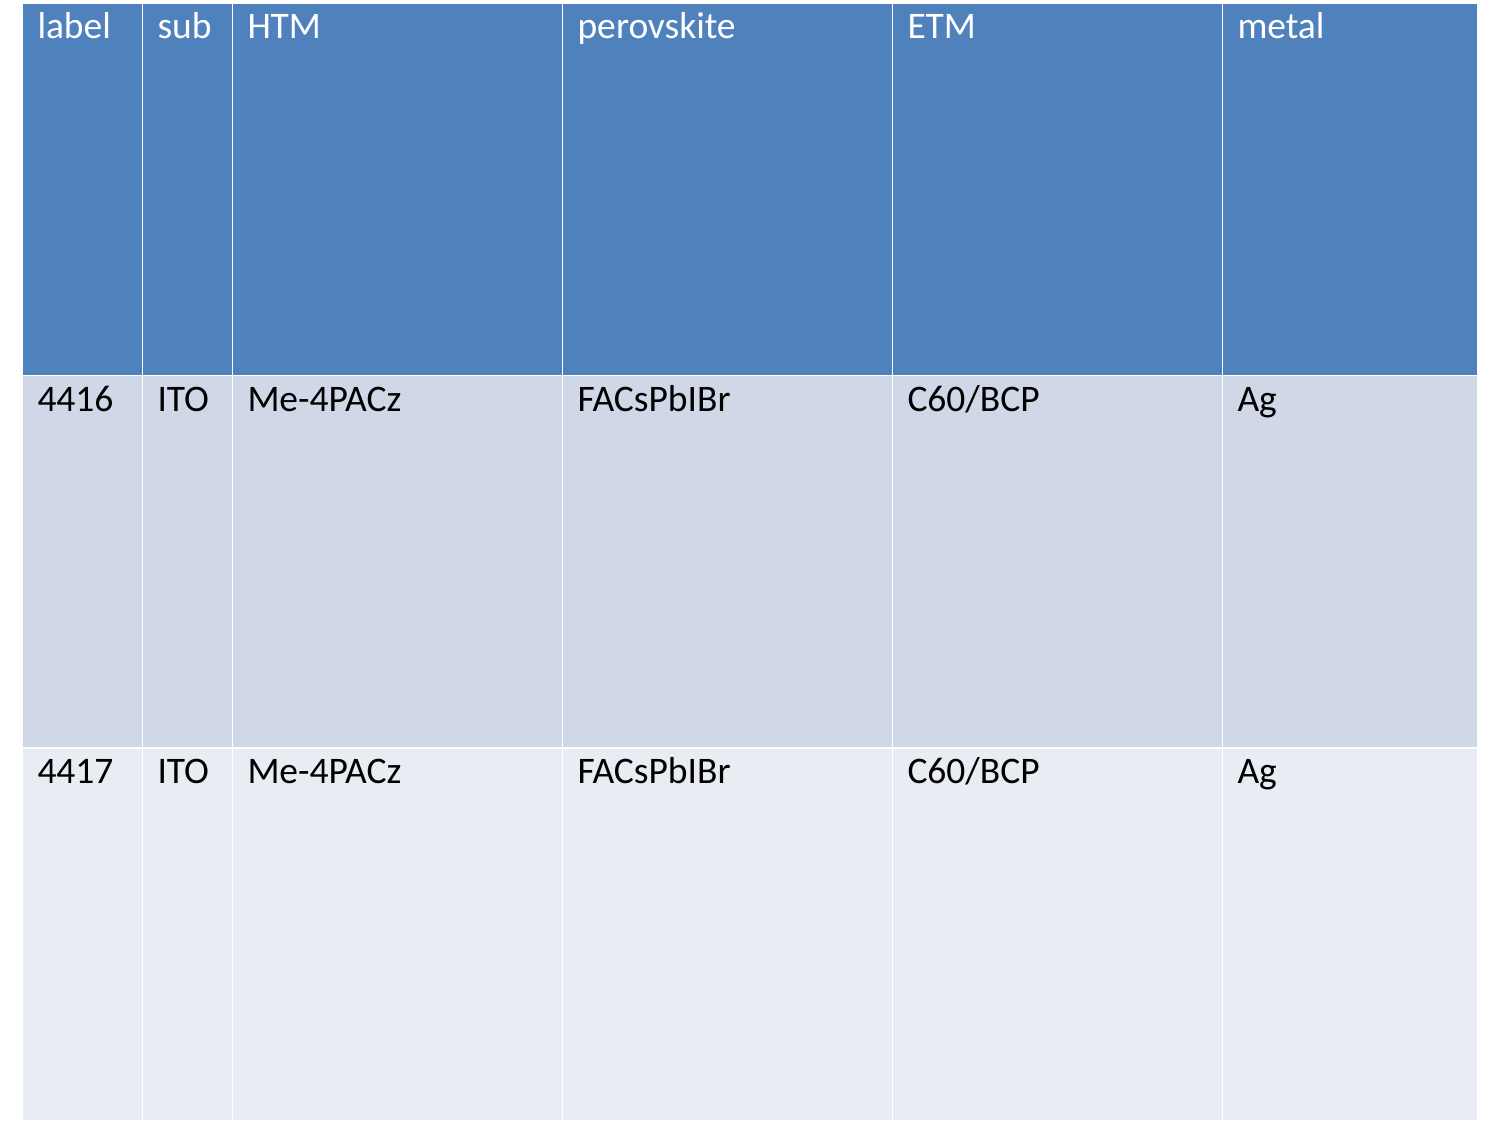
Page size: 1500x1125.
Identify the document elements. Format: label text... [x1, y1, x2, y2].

table_cell Ag [1223, 376, 1477, 747]
table_cell C60/BCP [893, 749, 1222, 1120]
table_cell 4416 [23, 376, 142, 747]
table_cell FACsPbIBr [563, 749, 892, 1120]
table_cell Me-4PACz [233, 376, 562, 747]
table_cell ITO [143, 749, 232, 1120]
table_header sub [143, 4, 232, 375]
table_header metal [1223, 4, 1477, 375]
table_header perovskite [563, 4, 892, 375]
table_cell C60/BCP [893, 376, 1222, 747]
table_cell FACsPbIBr [563, 376, 892, 747]
table_cell 4417 [23, 749, 142, 1120]
table_cell ITO [143, 376, 232, 747]
table_header ETM [893, 4, 1222, 375]
table_cell Ag [1223, 749, 1477, 1120]
table_header label [23, 4, 142, 375]
table_cell Me-4PACz [233, 749, 562, 1120]
table_header HTM [233, 4, 562, 375]
